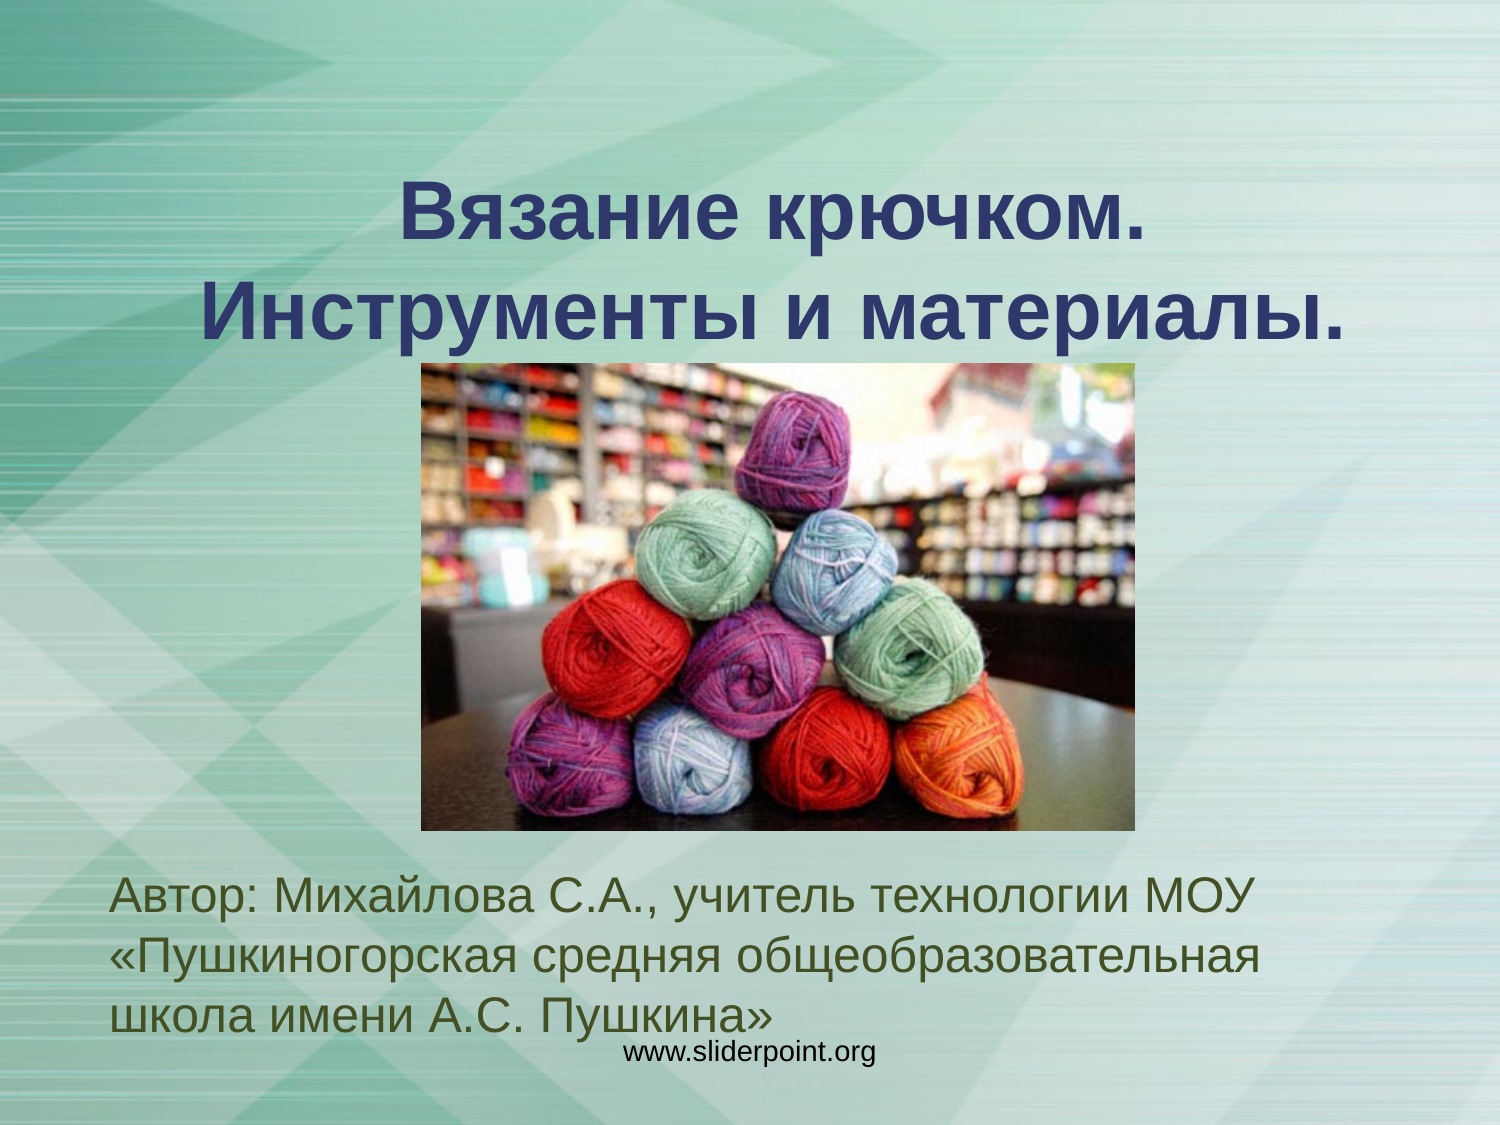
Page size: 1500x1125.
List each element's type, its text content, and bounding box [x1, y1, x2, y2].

subtitle Автор: Михайлова С.А., учитель технологии МОУ «Пушкиногорская средняя общеобразовательная школа имени А.С. Пушкина» [93, 855, 1419, 1102]
picture [0, 0, 1500, 1125]
title Вязание крючком. Инструменты и материалы. [105, 70, 1442, 364]
footer www.sliderpoint.org [512, 1024, 988, 1103]
